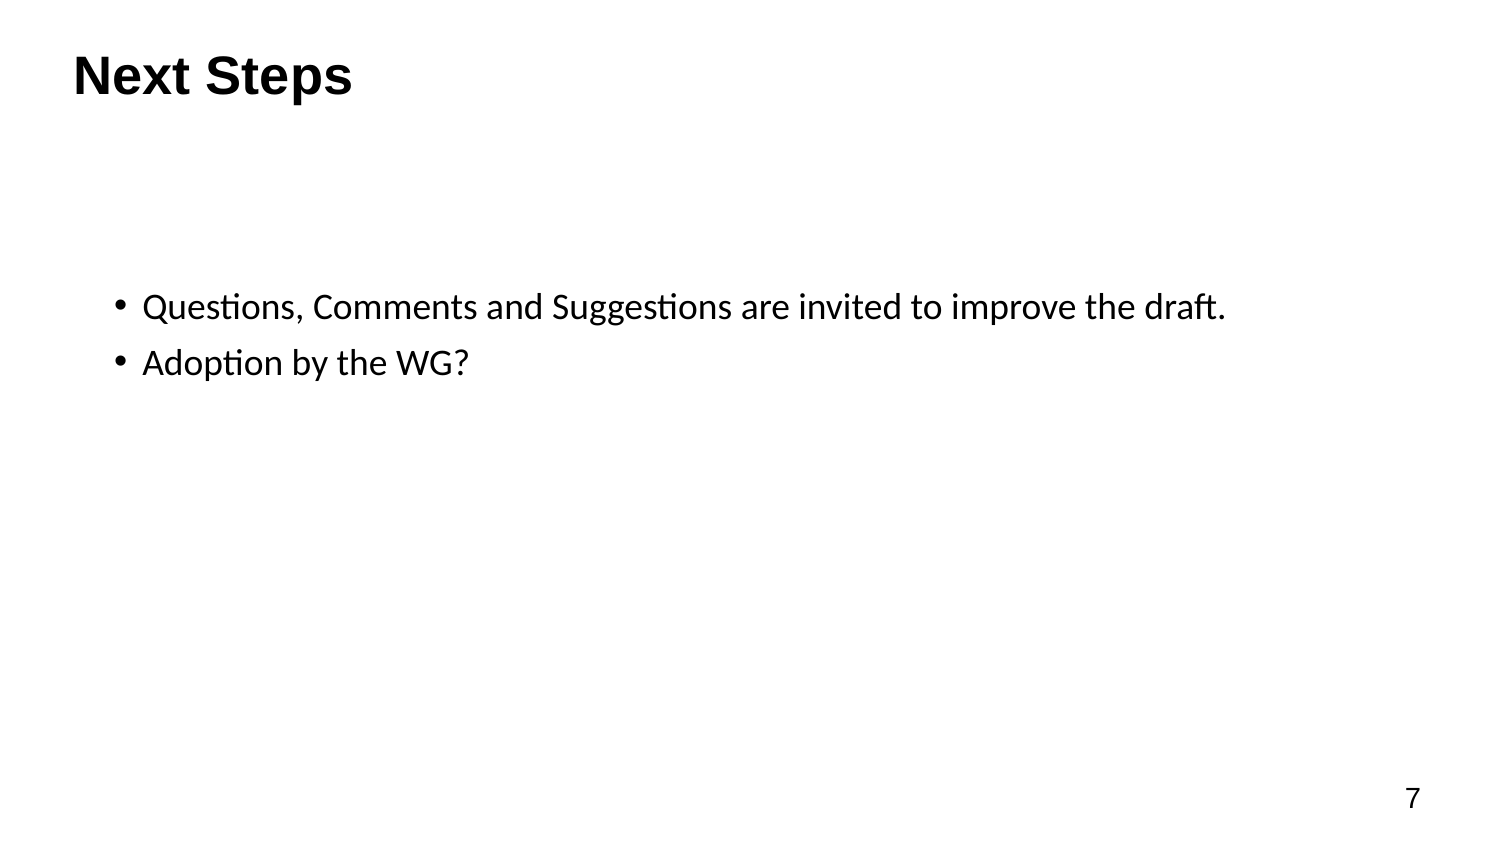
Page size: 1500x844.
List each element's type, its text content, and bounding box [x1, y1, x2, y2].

title Next Steps [58, 15, 1456, 110]
text_box Questions, Comments and Suggestions are invited to improve the draft. Adoption by the WG? [99, 279, 1480, 844]
